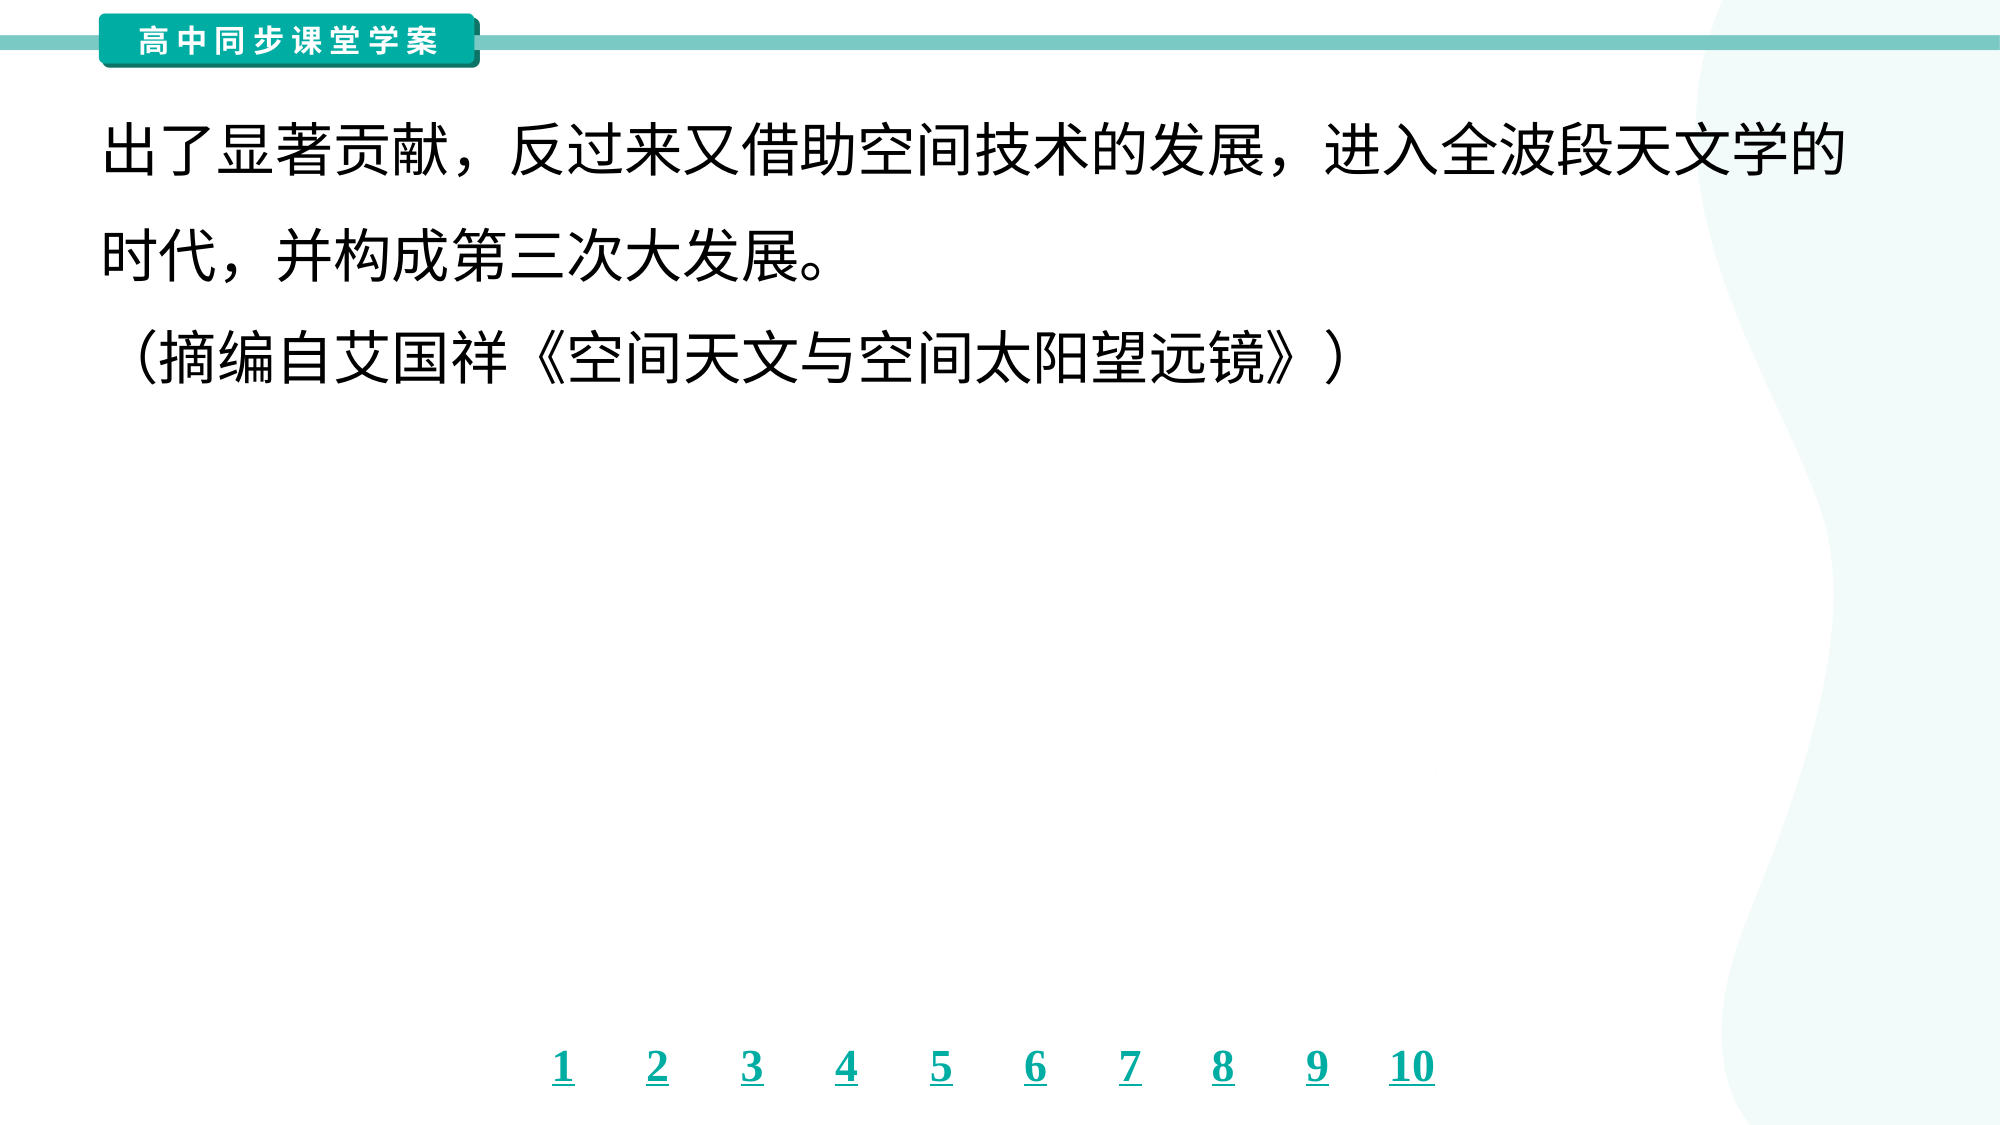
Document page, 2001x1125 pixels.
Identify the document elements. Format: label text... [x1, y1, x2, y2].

picture [0, 0, 2000, 1125]
text_box 出了显著贡献，反过来又借助空间技术的发展，进入全波段天文学的 时代，并构成第三次大发展。 （摘编自艾国祥《空间天文与空间太阳望远镜》）#1.1.6 [100, 76, 1899, 380]
